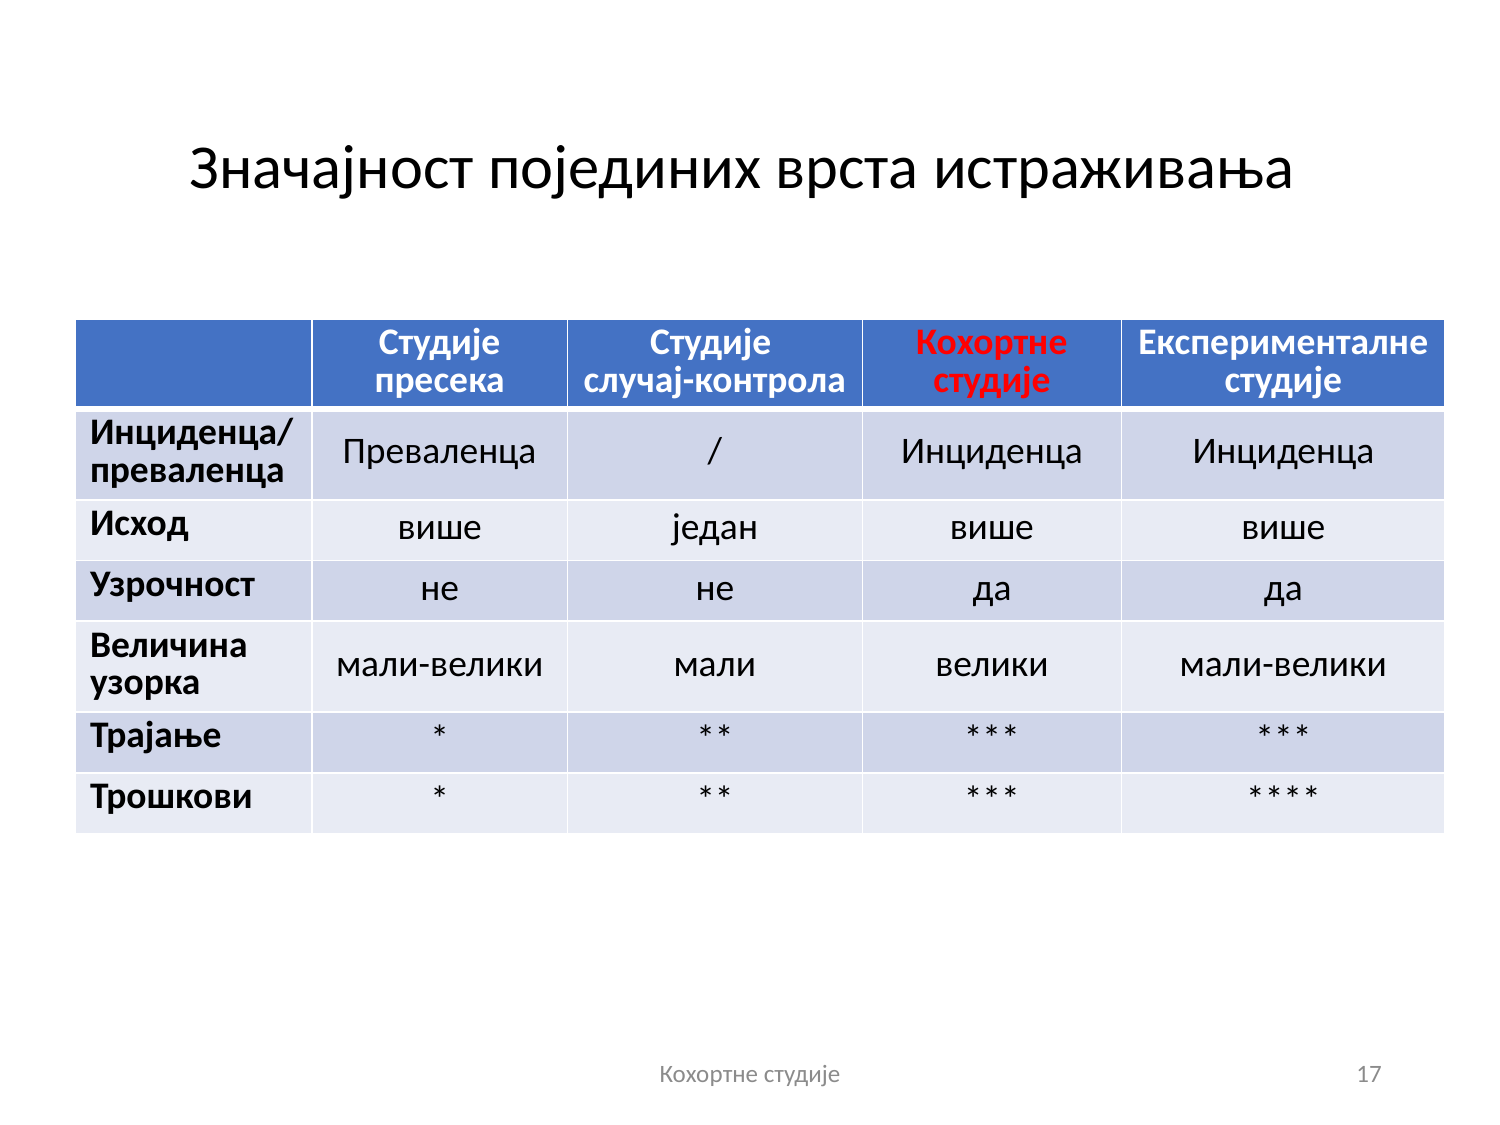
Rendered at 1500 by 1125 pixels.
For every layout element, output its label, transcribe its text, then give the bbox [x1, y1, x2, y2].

table_cell Исход [76, 501, 311, 560]
slide_number 17 [1059, 1042, 1397, 1103]
table_cell Величина узорка [76, 622, 311, 711]
table_cell Инциденца [863, 412, 1121, 499]
table_cell Инциденца [1122, 412, 1444, 499]
title Значајност појединих врста истраживања [103, 59, 1397, 278]
table_cell *** [1122, 713, 1444, 772]
table_cell ** [568, 774, 862, 833]
table_cell мали-велики [1122, 622, 1444, 711]
table_header Експерименталне студије [1122, 320, 1444, 406]
table_cell више [863, 501, 1121, 560]
table_cell не [313, 561, 567, 620]
table_cell * [313, 713, 567, 772]
table_cell Преваленца [313, 412, 567, 499]
table_cell *** [863, 713, 1121, 772]
table_cell да [1122, 561, 1444, 620]
footer Кохортне студије [496, 1042, 1004, 1103]
table_cell **** [1122, 774, 1444, 833]
table_cell не [568, 561, 862, 620]
table_cell / [568, 412, 862, 499]
table_header Студије случај-контрола [568, 320, 862, 406]
table_header Кохортне студије [863, 320, 1121, 406]
table_cell Узрочност [76, 561, 311, 620]
table_cell један [568, 501, 862, 560]
table_cell Трошкови [76, 774, 311, 833]
table_cell Инциденца/ преваленца [76, 412, 311, 499]
table_cell велики [863, 622, 1121, 711]
table_cell * [313, 774, 567, 833]
table_cell ** [568, 713, 862, 772]
table_header Студије пресека [313, 320, 567, 406]
table_header [76, 320, 311, 406]
table_cell више [313, 501, 567, 560]
table_cell да [863, 561, 1121, 620]
table_cell мали-велики [313, 622, 567, 711]
table_cell мали [568, 622, 862, 711]
table_cell више [1122, 501, 1444, 560]
table_cell *** [863, 774, 1121, 833]
table_cell Трајање [76, 713, 311, 772]
